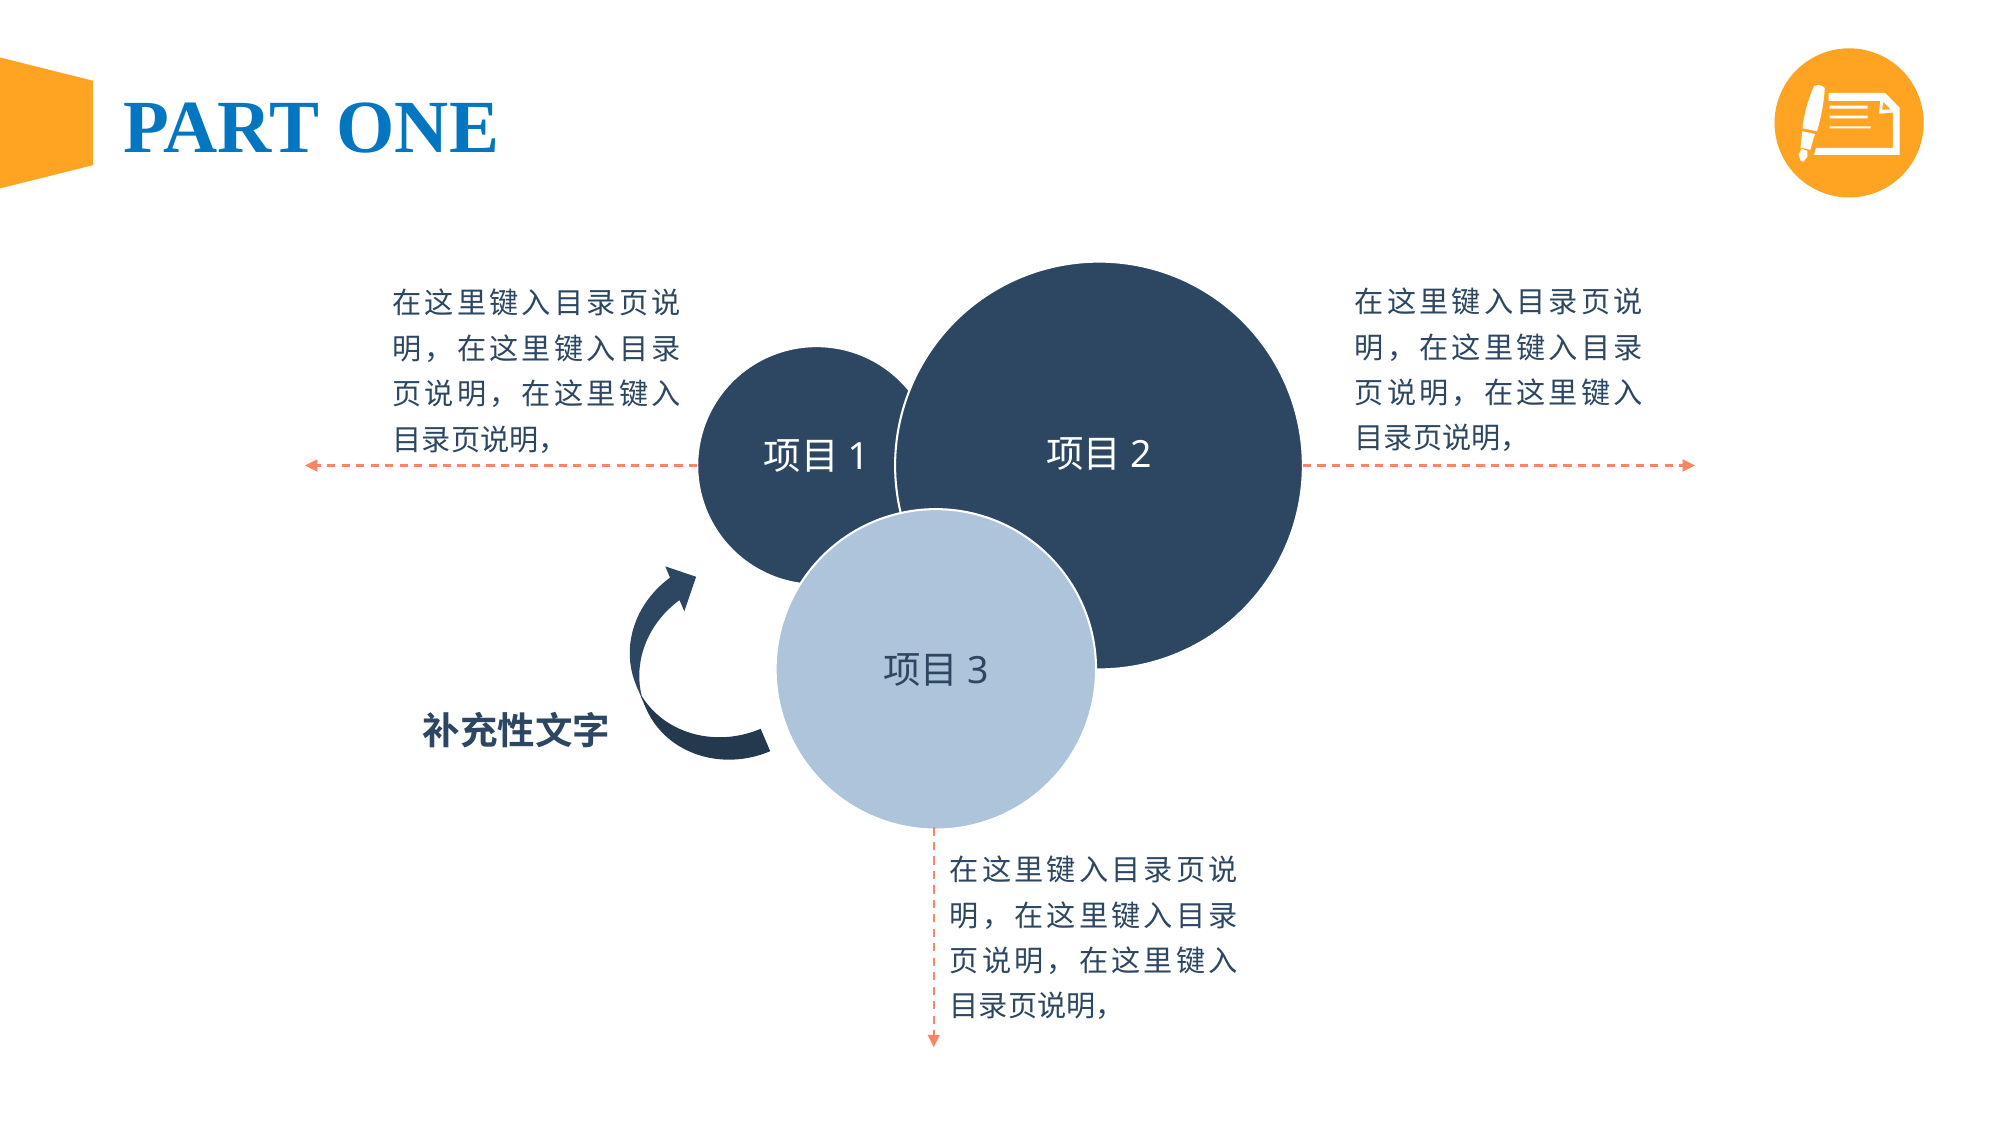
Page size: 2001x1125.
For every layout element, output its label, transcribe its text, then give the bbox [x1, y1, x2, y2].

text_box 项目1 [748, 424, 884, 485]
text_box 项目2 [1031, 422, 1167, 482]
text_box 在这里键入目录页说明，在这里键入目录页说明，在这里键入目录页说明， [1339, 265, 1658, 463]
text_box [628, 564, 772, 761]
text_box 在这里键入目录页说明，在这里键入目录页说明，在这里键入目录页说明， [378, 266, 696, 464]
text_box 补充性文字 [408, 699, 626, 760]
text_box [696, 345, 909, 585]
text_box [894, 260, 1304, 671]
text_box [774, 508, 1098, 831]
text_box 在这里键入目录页说明，在这里键入目录页说明，在这里键入目录页说明， [935, 833, 1253, 1030]
text_box 项目3 [868, 639, 1004, 699]
